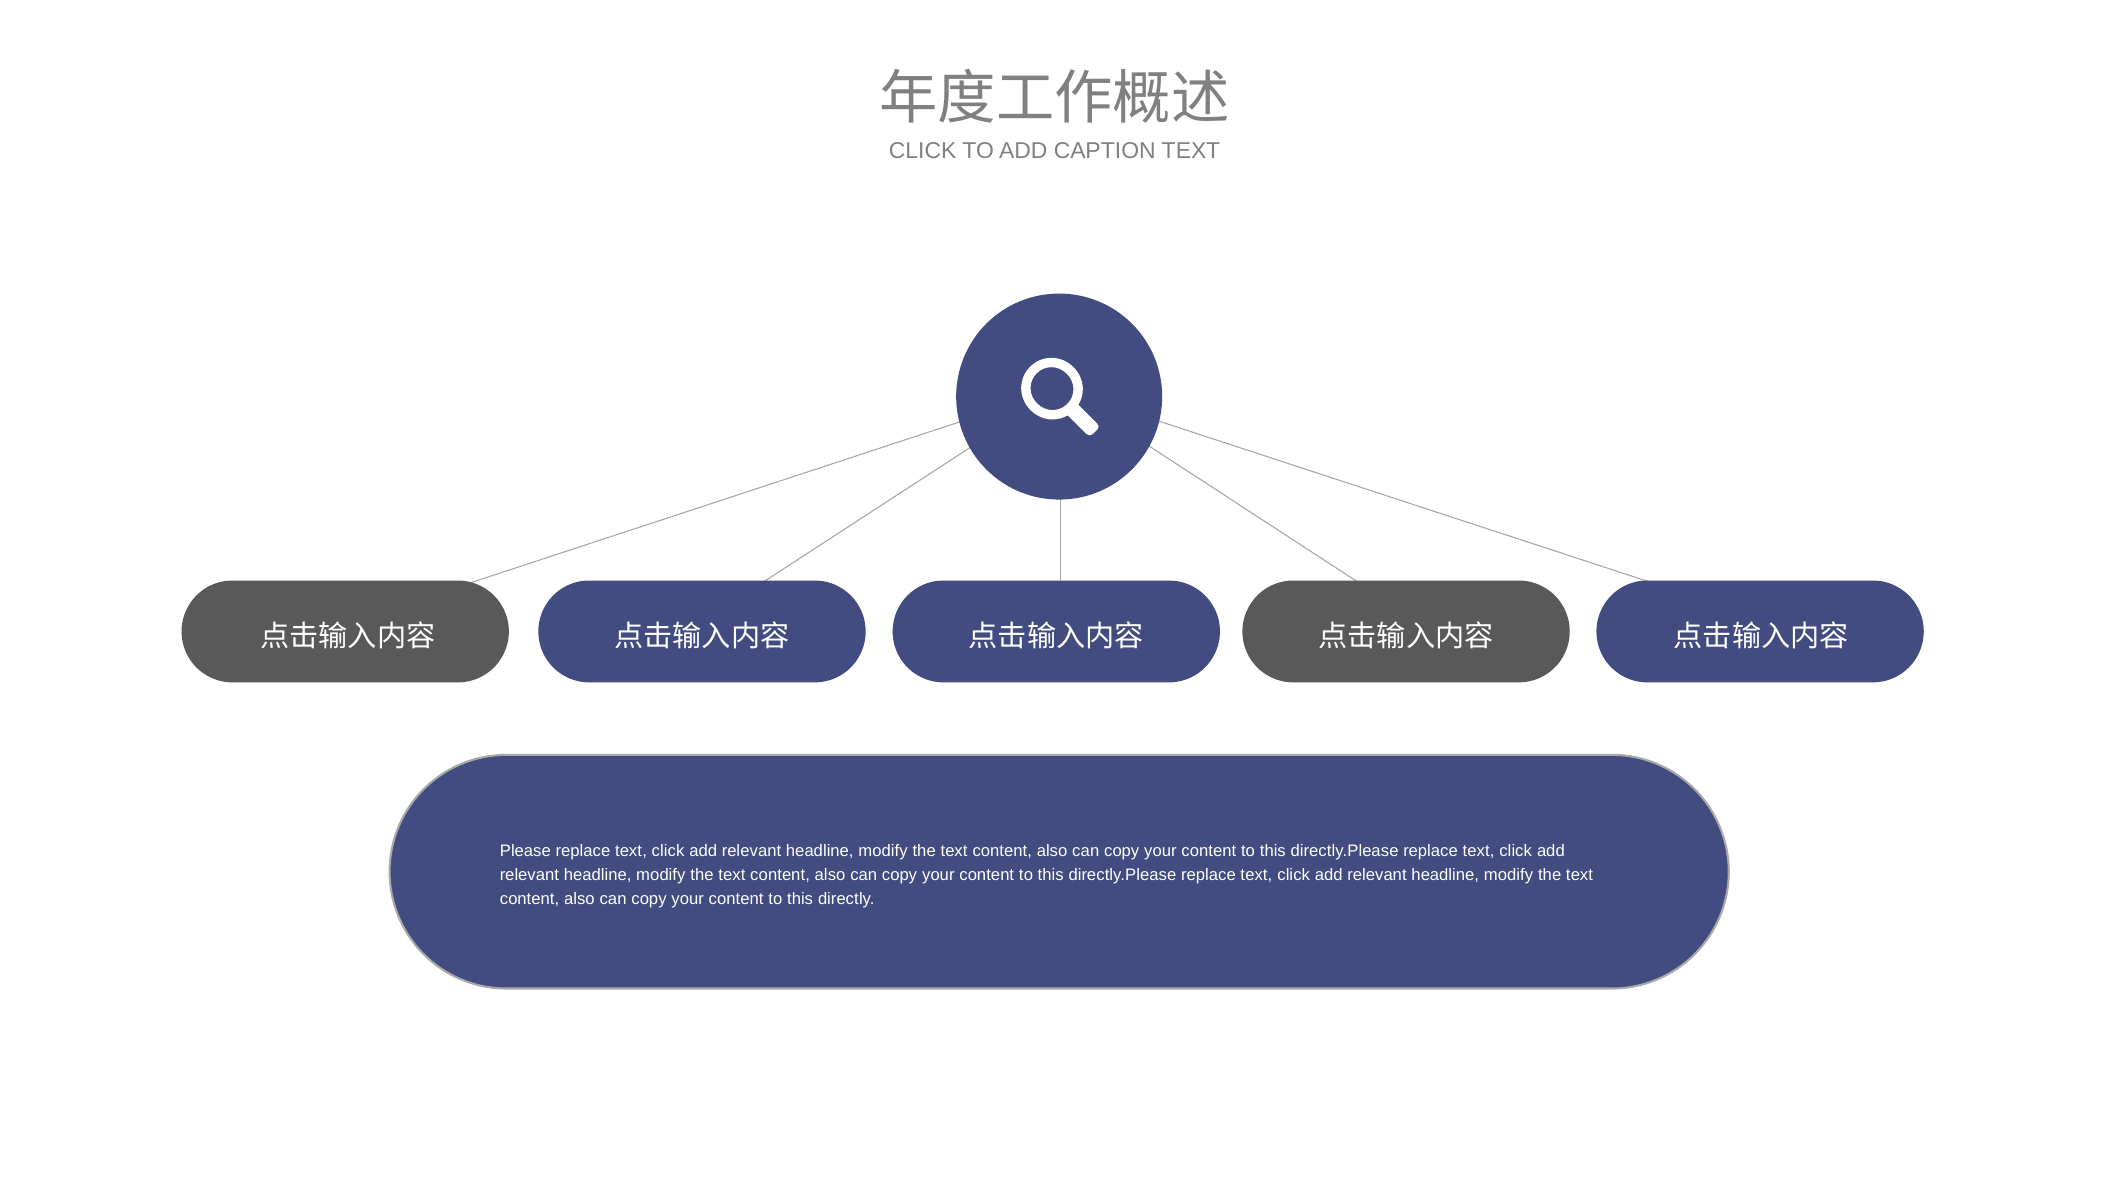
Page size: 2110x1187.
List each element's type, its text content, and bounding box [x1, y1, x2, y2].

text_box 点击输入内容 [1243, 596, 1569, 667]
text_box [195, 580, 495, 596]
text_box [195, 667, 495, 683]
text_box [389, 754, 1729, 989]
text_box CLICK TO ADD CAPTION TEXT [865, 135, 1245, 163]
text_box 点击输入内容 [539, 596, 865, 667]
text_box [906, 580, 1206, 596]
text_box [552, 580, 852, 596]
text_box Please replace text, click add relevant headline, modify the text content, also can copy your content to this directly.Please replace text, click add relevant headline, modify the text content, also can copy your content to this directly.Please replace text, click add relevant headline, modify the text content, also can copy your content to this directly. [499, 806, 1607, 938]
text_box [1611, 580, 1909, 595]
text_box 点击输入内容 [185, 596, 511, 667]
text_box [907, 667, 1206, 683]
text_box 点击输入内容 [893, 596, 1219, 667]
text_box [1256, 667, 1556, 683]
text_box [956, 293, 1163, 500]
text_box 点击输入内容 [1598, 595, 1924, 667]
text_box 年度工作概述 [865, 60, 1245, 131]
text_box [181, 613, 185, 650]
text_box [552, 667, 852, 683]
text_box [1610, 667, 1910, 683]
text_box [1256, 580, 1556, 596]
